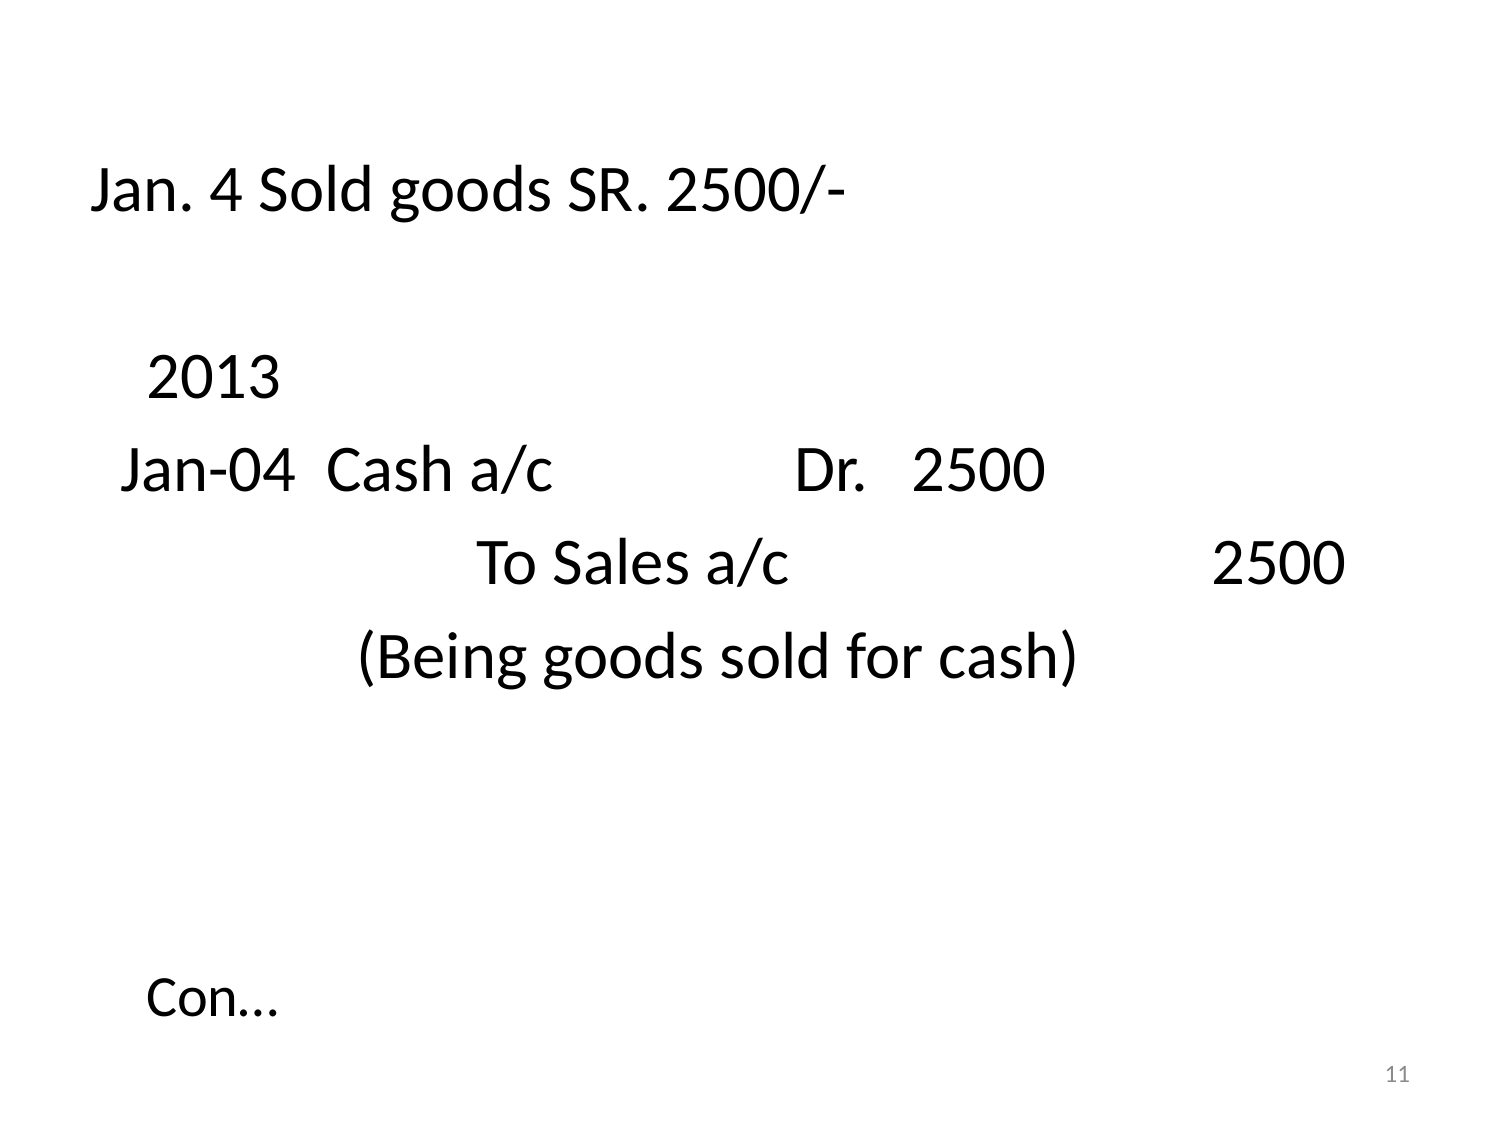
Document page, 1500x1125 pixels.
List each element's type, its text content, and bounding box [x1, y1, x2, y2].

list Jan. 4 Sold goods SR. 2500/- 2013 Jan-04 Cash a/c Dr. 2500 To Sales a/c 2500 (Being goods sold for cash) Con… [75, 137, 1425, 1005]
slide_number 11 [1074, 1042, 1425, 1103]
